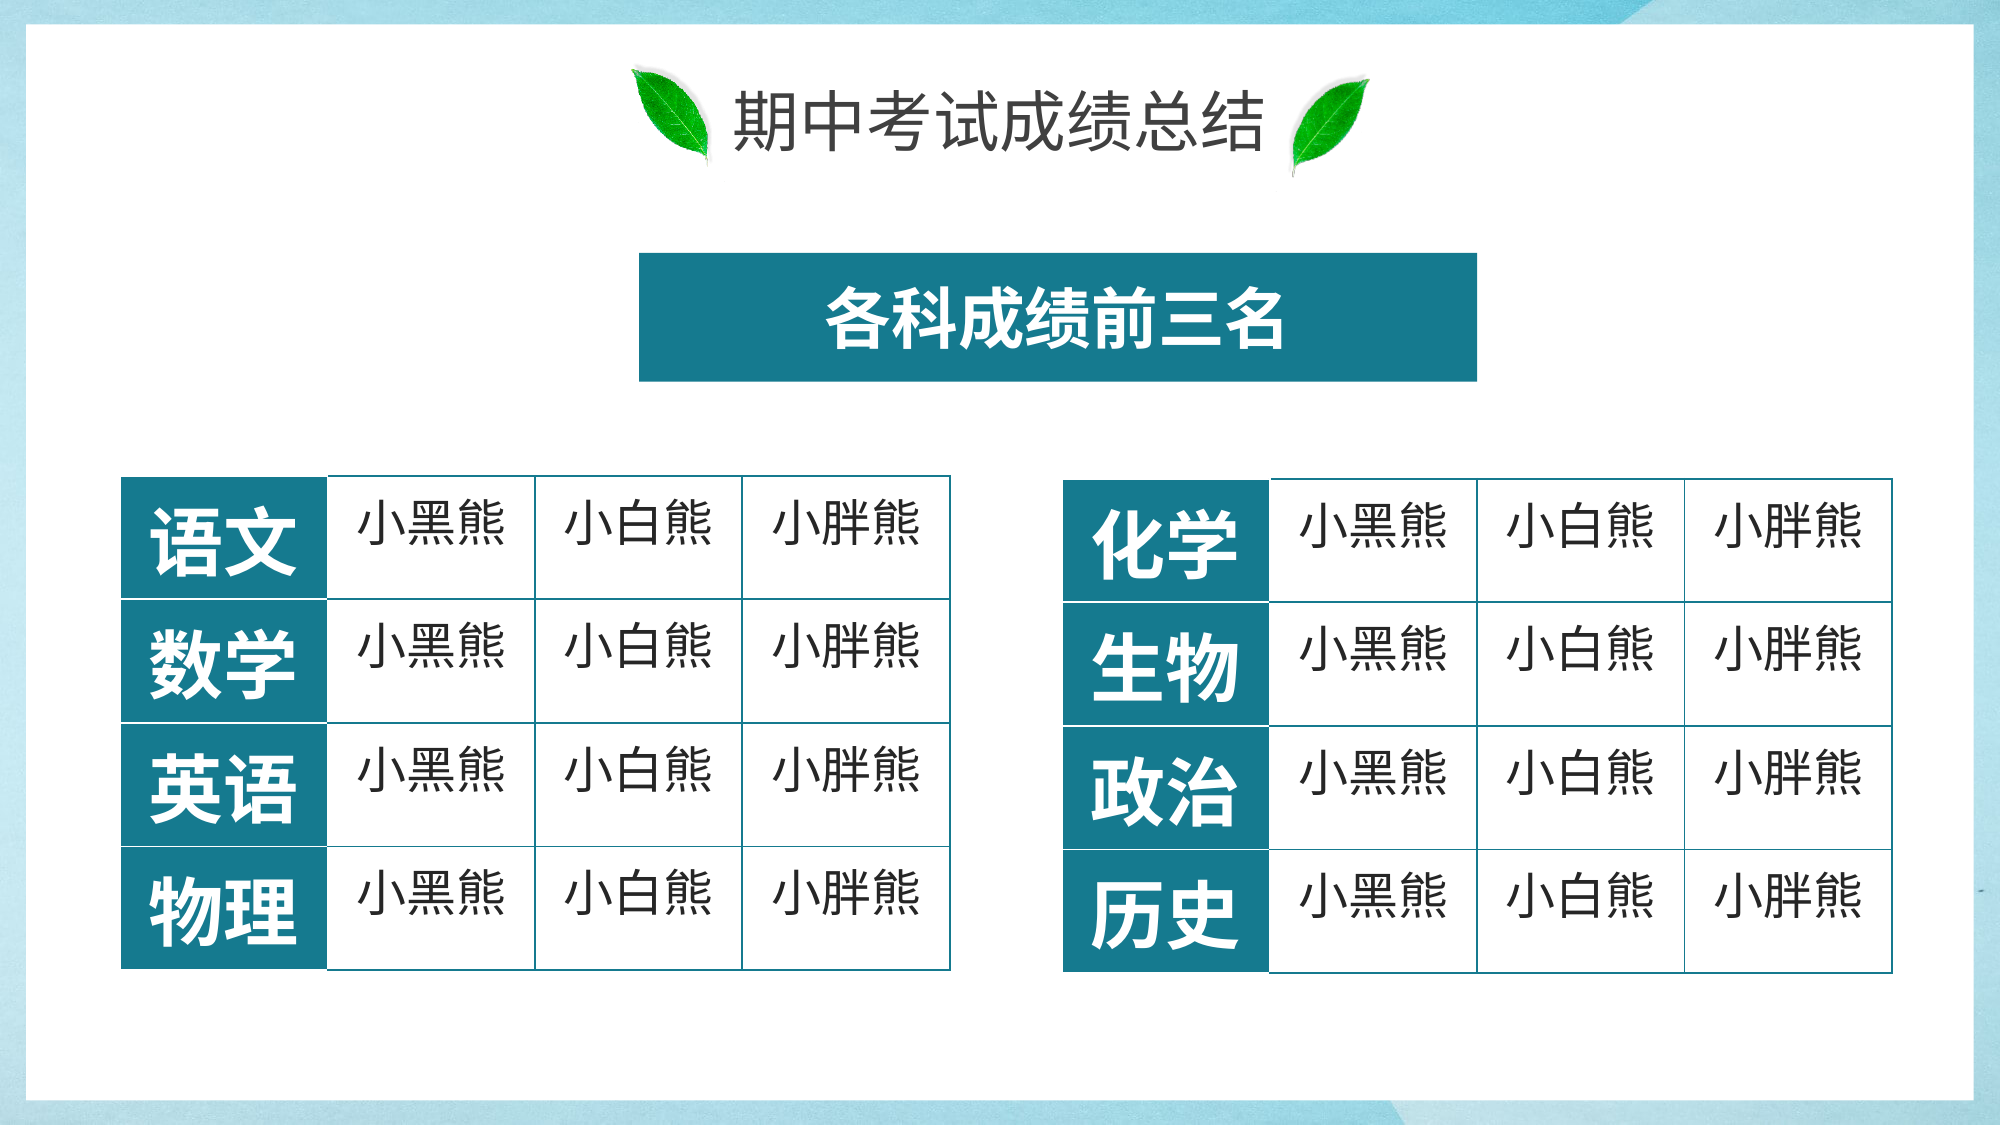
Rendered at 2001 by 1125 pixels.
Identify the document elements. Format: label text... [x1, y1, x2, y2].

table_cell 小白熊 [1478, 850, 1684, 972]
table_cell 生物 [1063, 603, 1269, 725]
table_cell 小白熊 [1478, 603, 1684, 725]
table_cell 小胖熊 [1685, 603, 1891, 725]
table_cell 英语 [121, 724, 327, 846]
table_cell 小黑熊 [328, 847, 534, 969]
table_cell 小白熊 [536, 847, 741, 969]
table_header 小胖熊 [743, 477, 949, 598]
table_cell 小黑熊 [1271, 850, 1476, 972]
table_cell 小白熊 [536, 600, 741, 722]
table_cell 数学 [121, 600, 327, 722]
table_cell 小白熊 [1478, 727, 1684, 849]
table_cell 小胖熊 [1685, 850, 1891, 972]
table_cell 小黑熊 [1271, 727, 1476, 849]
table_cell 小白熊 [536, 724, 741, 846]
table_header 小白熊 [1478, 480, 1684, 601]
table_cell 小胖熊 [743, 724, 949, 846]
table_header 语文 [121, 477, 327, 598]
table_header 化学 [1063, 480, 1269, 601]
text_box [639, 252, 1478, 382]
table_cell 小胖熊 [743, 847, 949, 969]
table_header 小黑熊 [328, 477, 534, 598]
table_cell 政治 [1063, 727, 1269, 849]
table_cell 小黑熊 [1271, 603, 1476, 725]
table_cell 小胖熊 [1685, 727, 1891, 849]
table_cell 小黑熊 [328, 724, 534, 846]
table_cell 物理 [121, 847, 327, 969]
table_cell 小胖熊 [743, 600, 949, 722]
picture [0, 0, 2000, 1125]
table_header 小胖熊 [1685, 480, 1891, 601]
table_header 小黑熊 [1271, 480, 1476, 601]
table_cell 历史 [1063, 850, 1269, 972]
table_cell 小黑熊 [328, 600, 534, 722]
table_header 小白熊 [536, 477, 741, 598]
